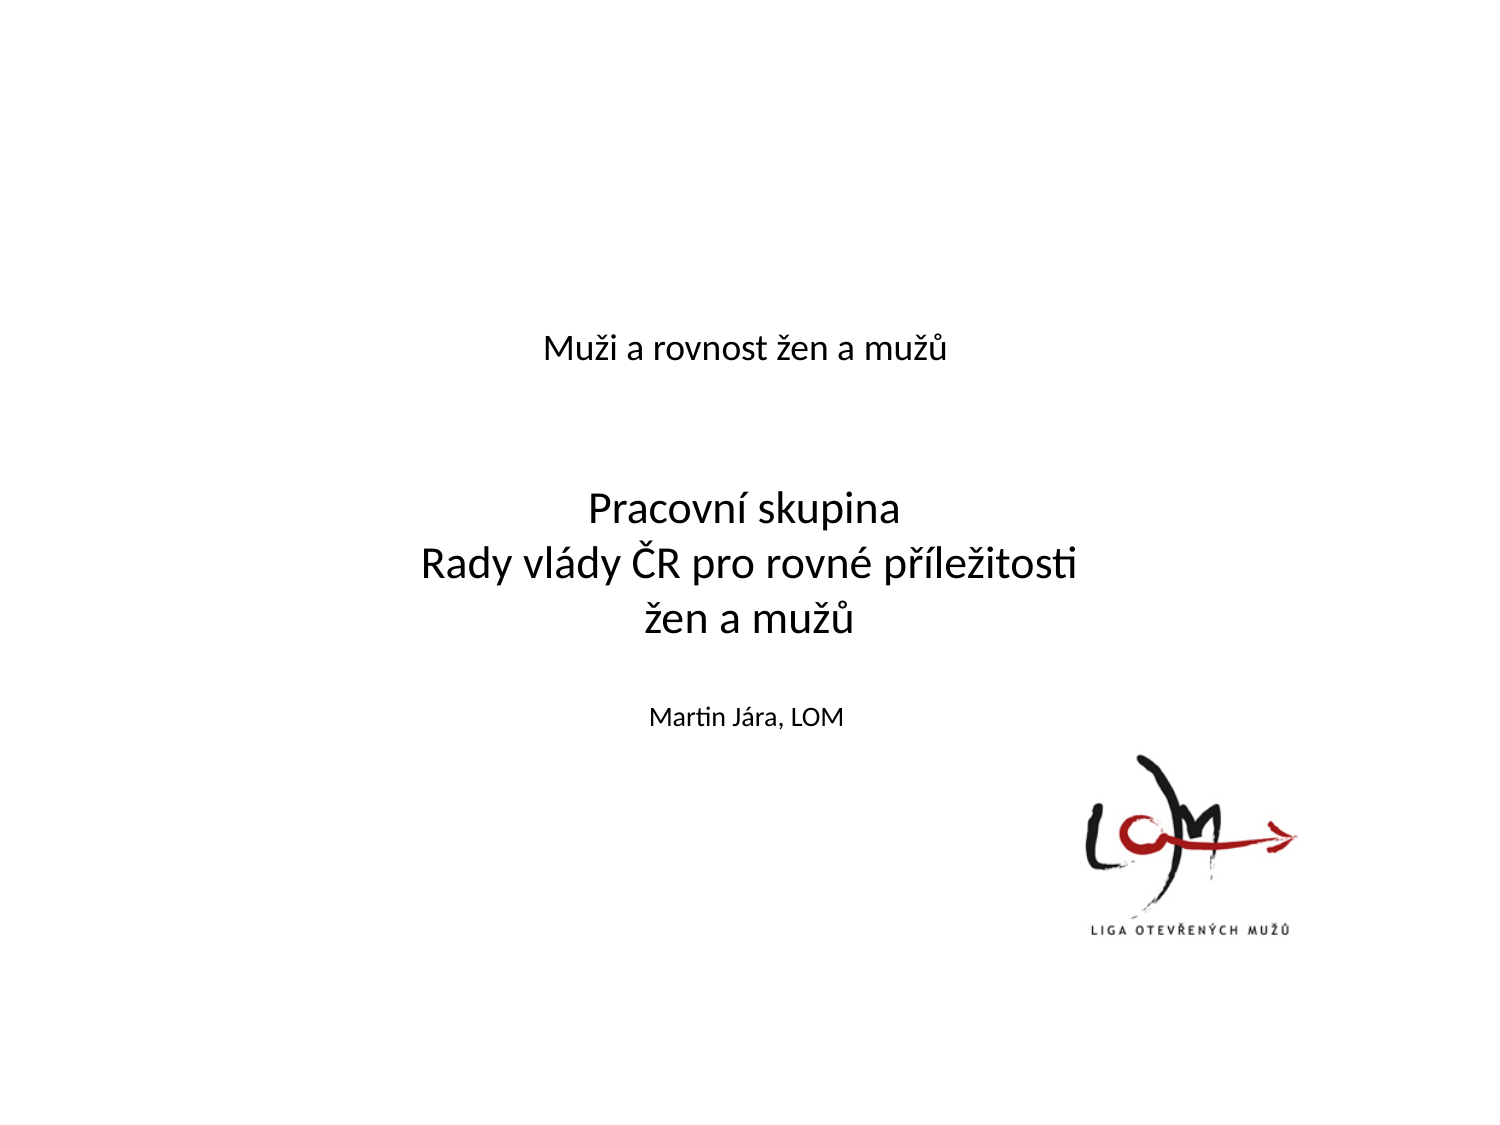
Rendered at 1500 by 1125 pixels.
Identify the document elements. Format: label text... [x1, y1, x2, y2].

title Muži a rovnost žen a mužů Pracovní skupina Rady vlády ČR pro rovné příležitosti žen a mužů Martin Jára, LOM [112, 314, 1388, 740]
subtitle [225, 491, 1275, 764]
picture [1056, 727, 1321, 965]
